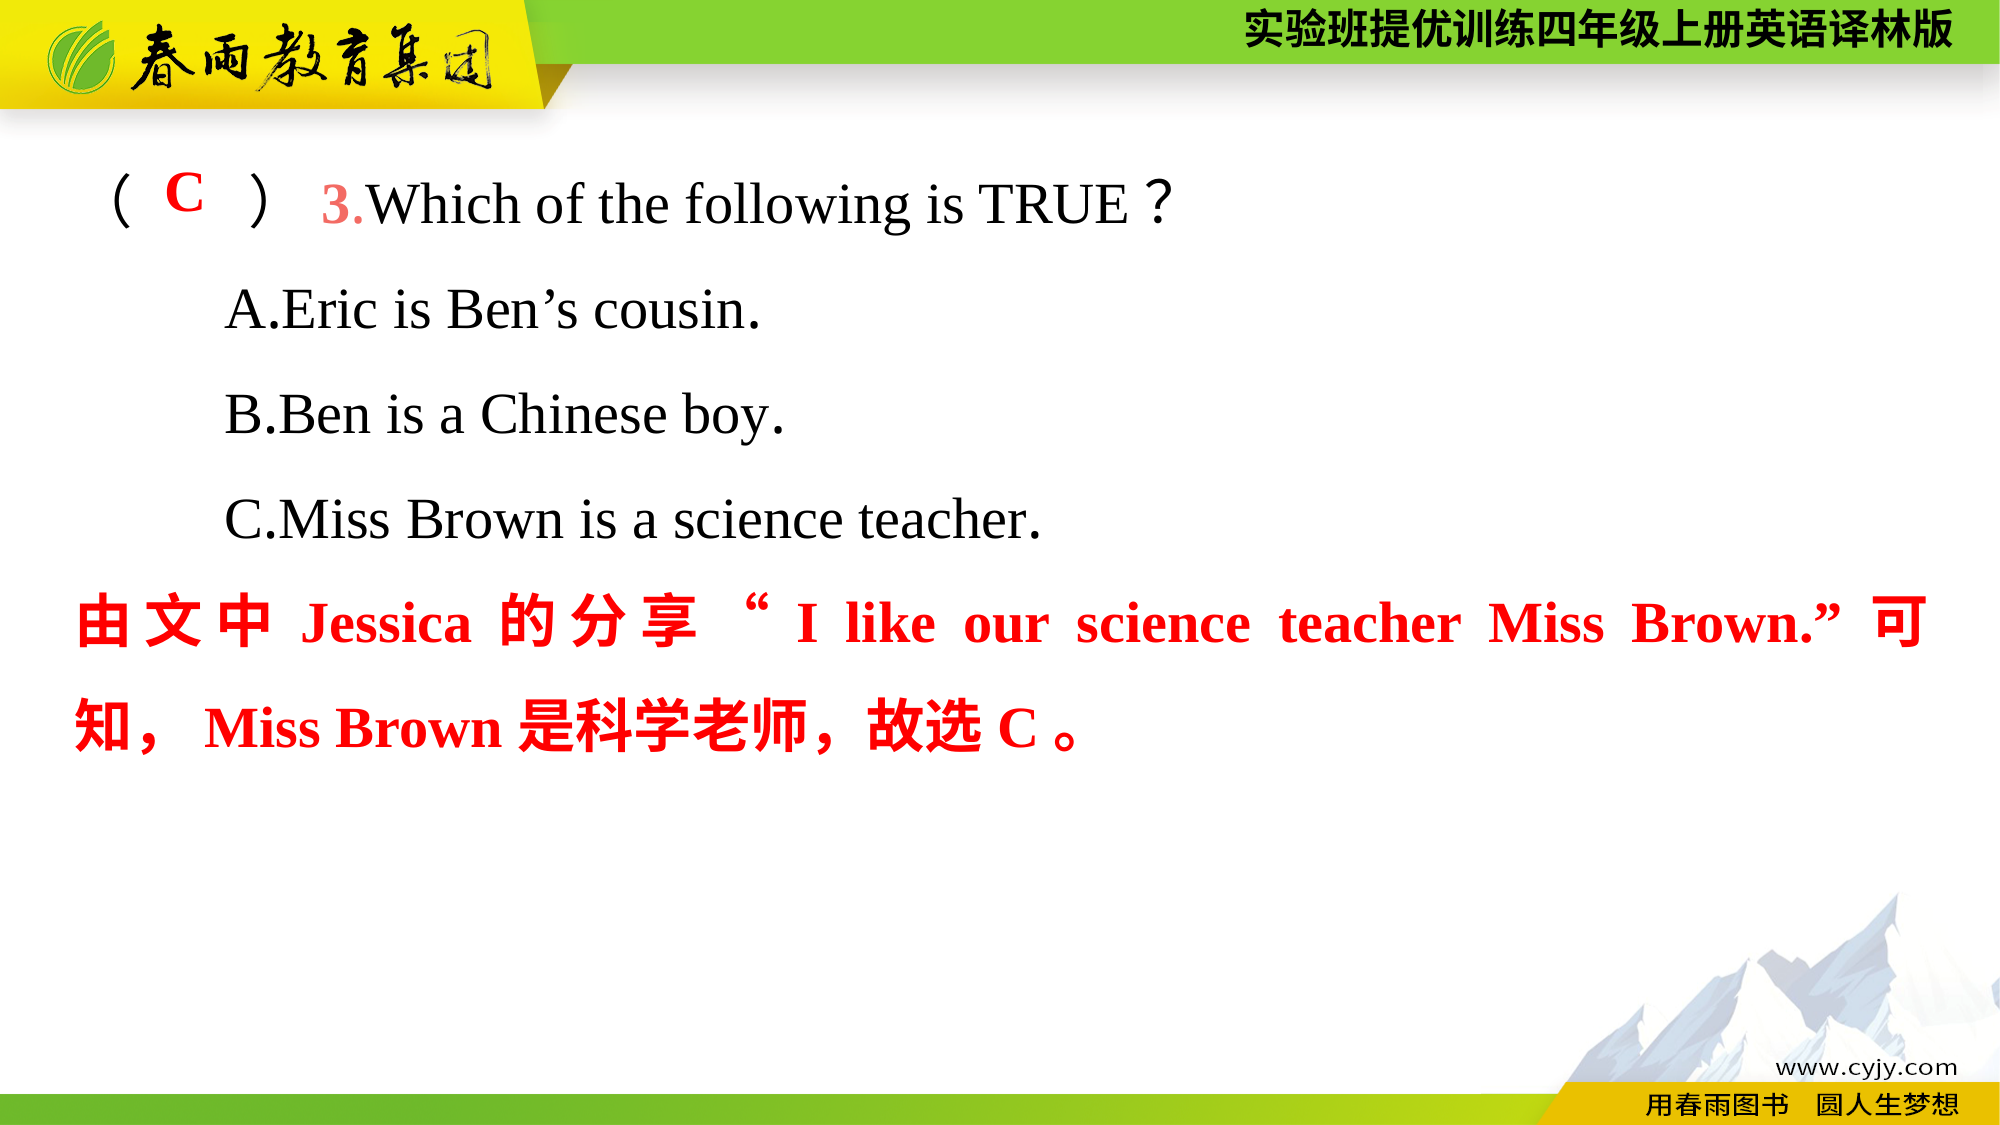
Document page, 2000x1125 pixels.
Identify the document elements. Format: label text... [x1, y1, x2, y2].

text_box 由文中Jessica的分享“I like our science teacher Miss Brown.”可知，Miss Brown是科学老师，故选C。 [59, 541, 1944, 767]
list （ ）3.Which of the following is TRUE？ A.Eric is Ben’s cousin. B.Ben is a Chinese boy. C.Miss Brown is a science teacher. [59, 122, 1944, 541]
text_box C [149, 146, 222, 231]
picture [0, 0, 2000, 1125]
